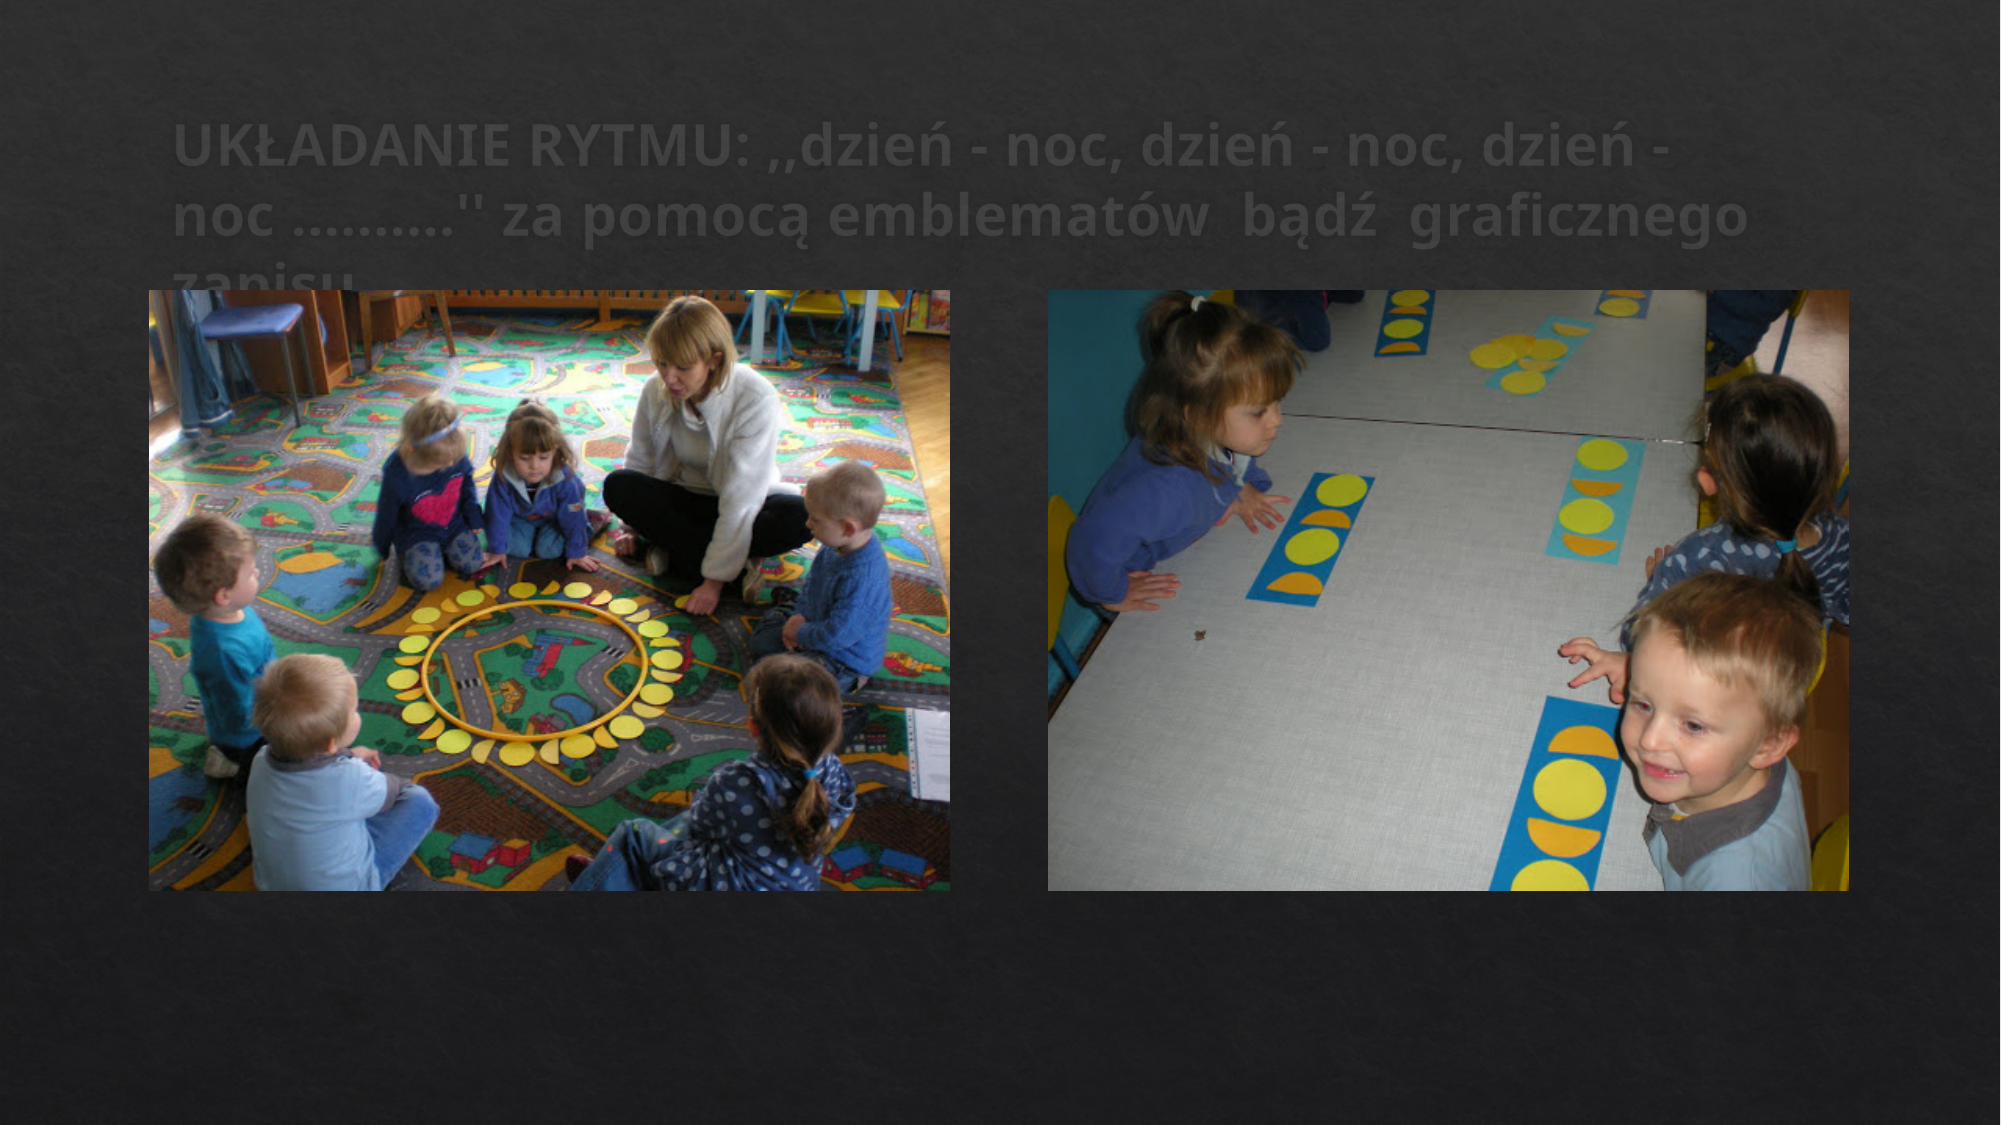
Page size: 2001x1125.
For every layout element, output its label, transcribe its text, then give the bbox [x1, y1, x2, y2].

picture [149, 290, 951, 891]
picture [1048, 290, 1849, 891]
list UKŁADANIE RYTMU: ,,dzień - noc, dzień - noc, dzień - noc ..........'' za pomocą emblematów bądź graficznego zapisu [149, 99, 1849, 950]
